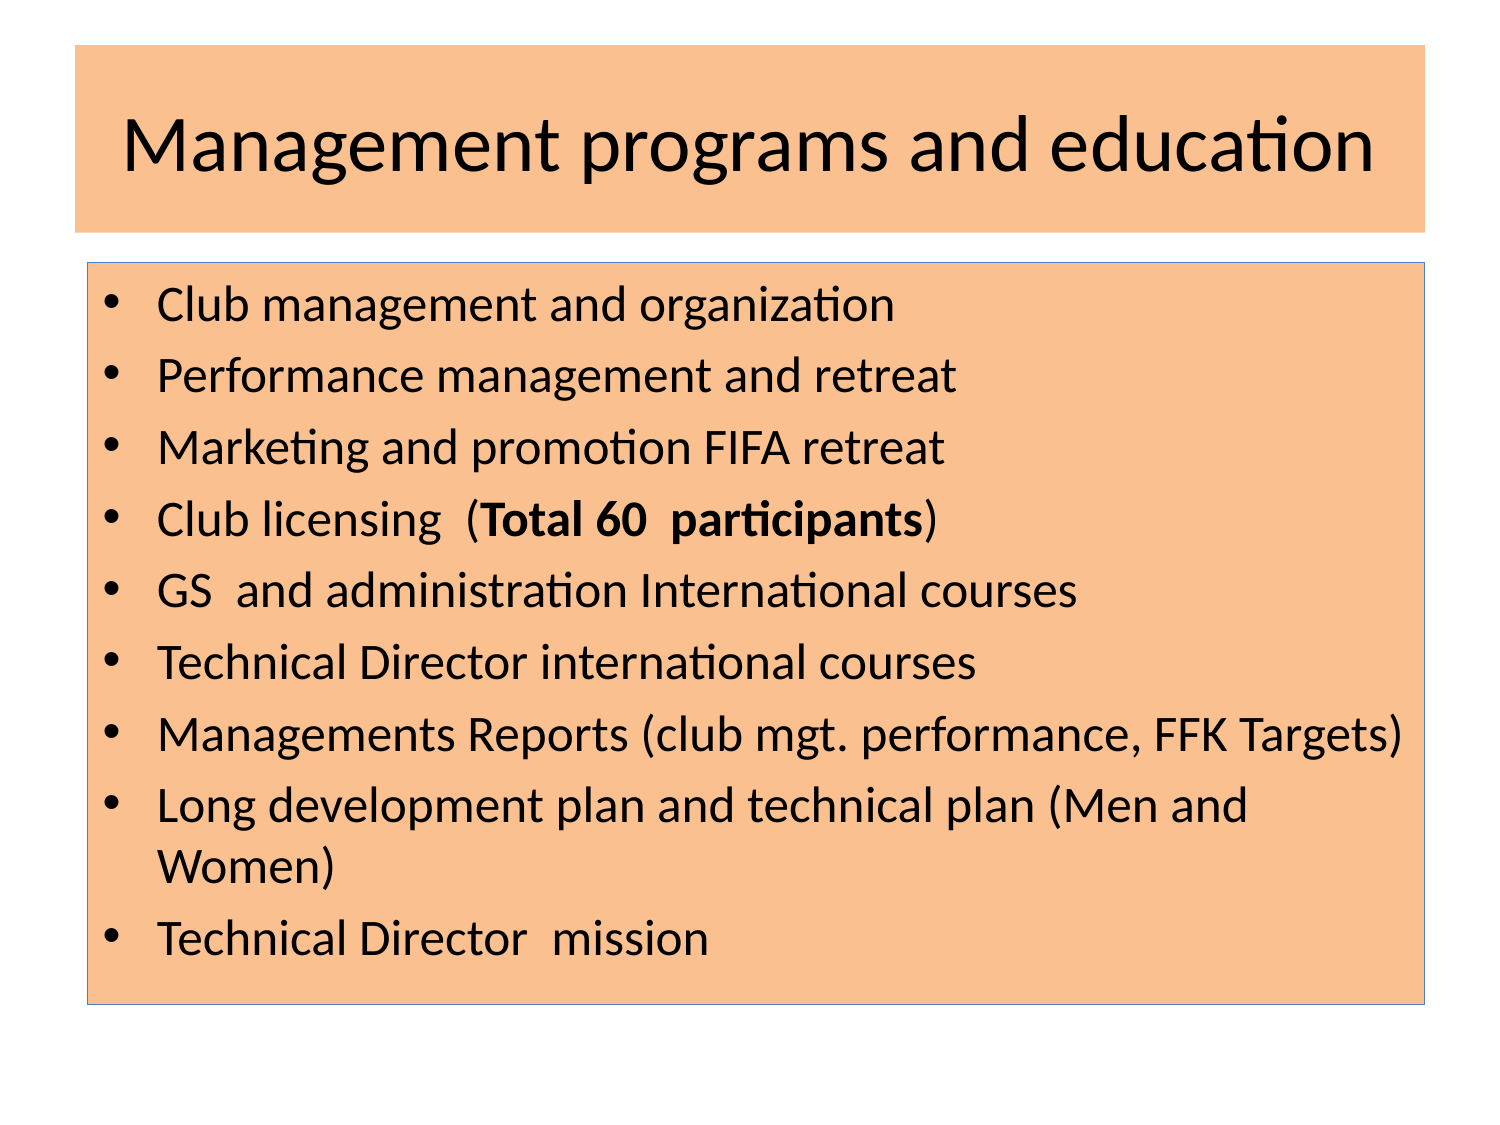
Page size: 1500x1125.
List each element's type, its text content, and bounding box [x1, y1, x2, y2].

list Club management and organization Performance management and retreat Marketing and promotion FIFA retreat Club licensing (Total 60 participants) GS and administration International courses Technical Director international courses Managements Reports (club mgt. performance, FFK Targets) Long development plan and technical plan (Men and Women) Technical Director mission [87, 262, 1425, 1005]
title Management programs and education [75, 45, 1425, 233]
